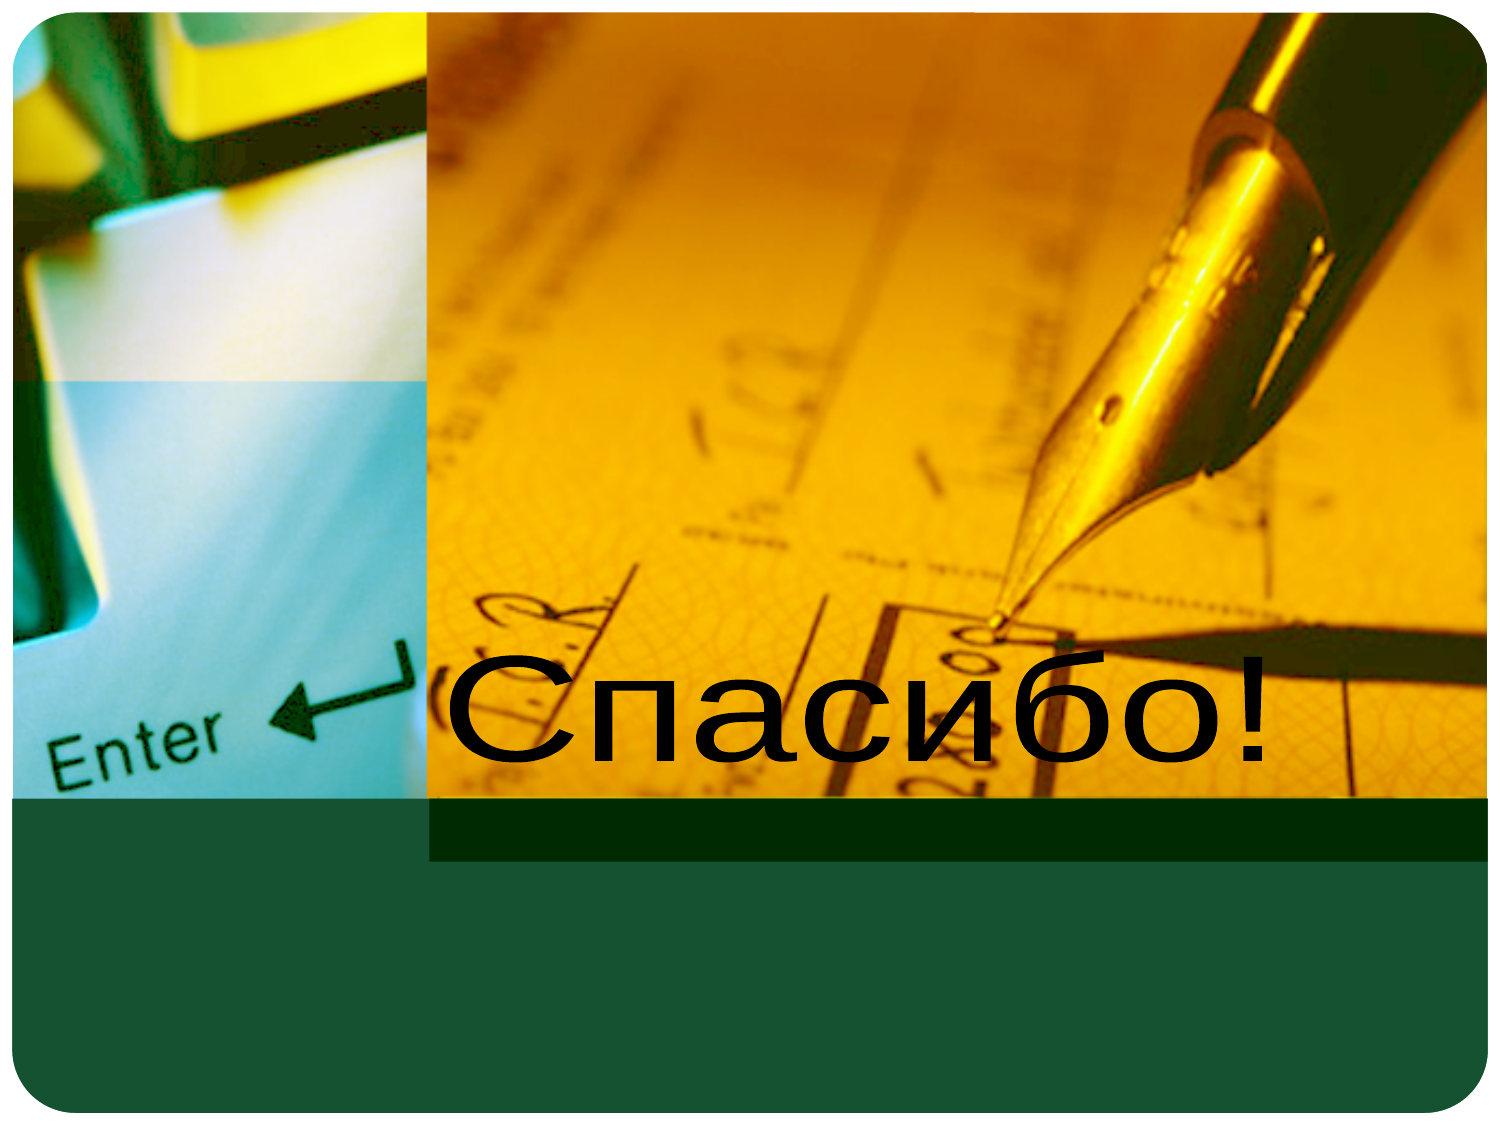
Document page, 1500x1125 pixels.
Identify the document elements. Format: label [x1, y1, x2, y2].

picture [13, 13, 1487, 798]
